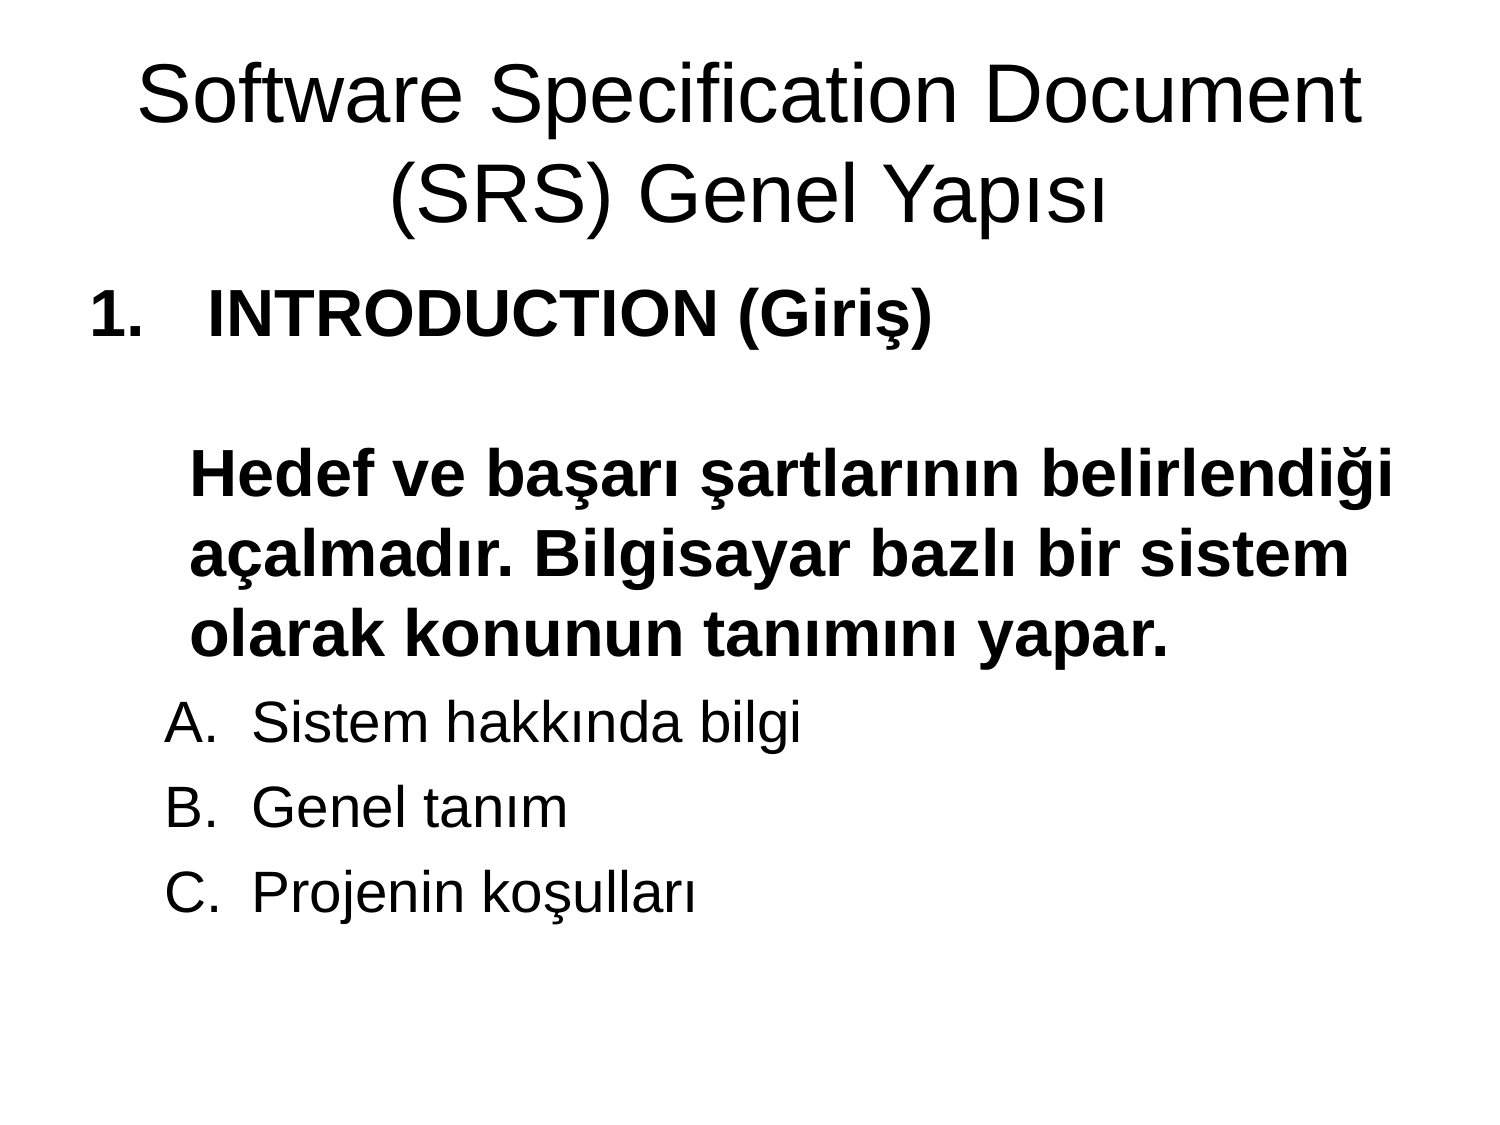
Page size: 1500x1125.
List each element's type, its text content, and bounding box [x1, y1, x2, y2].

list INTRODUCTION (Giriş) Hedef ve başarı şartlarının belirlendiği açalmadır. Bilgisayar bazlı bir sistem olarak konunun tanımını yapar. Sistem hakkında bilgi Genel tanım Projenin koşulları [74, 262, 1426, 1029]
title Software Specification Document (SRS) Genel Yapısı [74, 30, 1426, 247]
